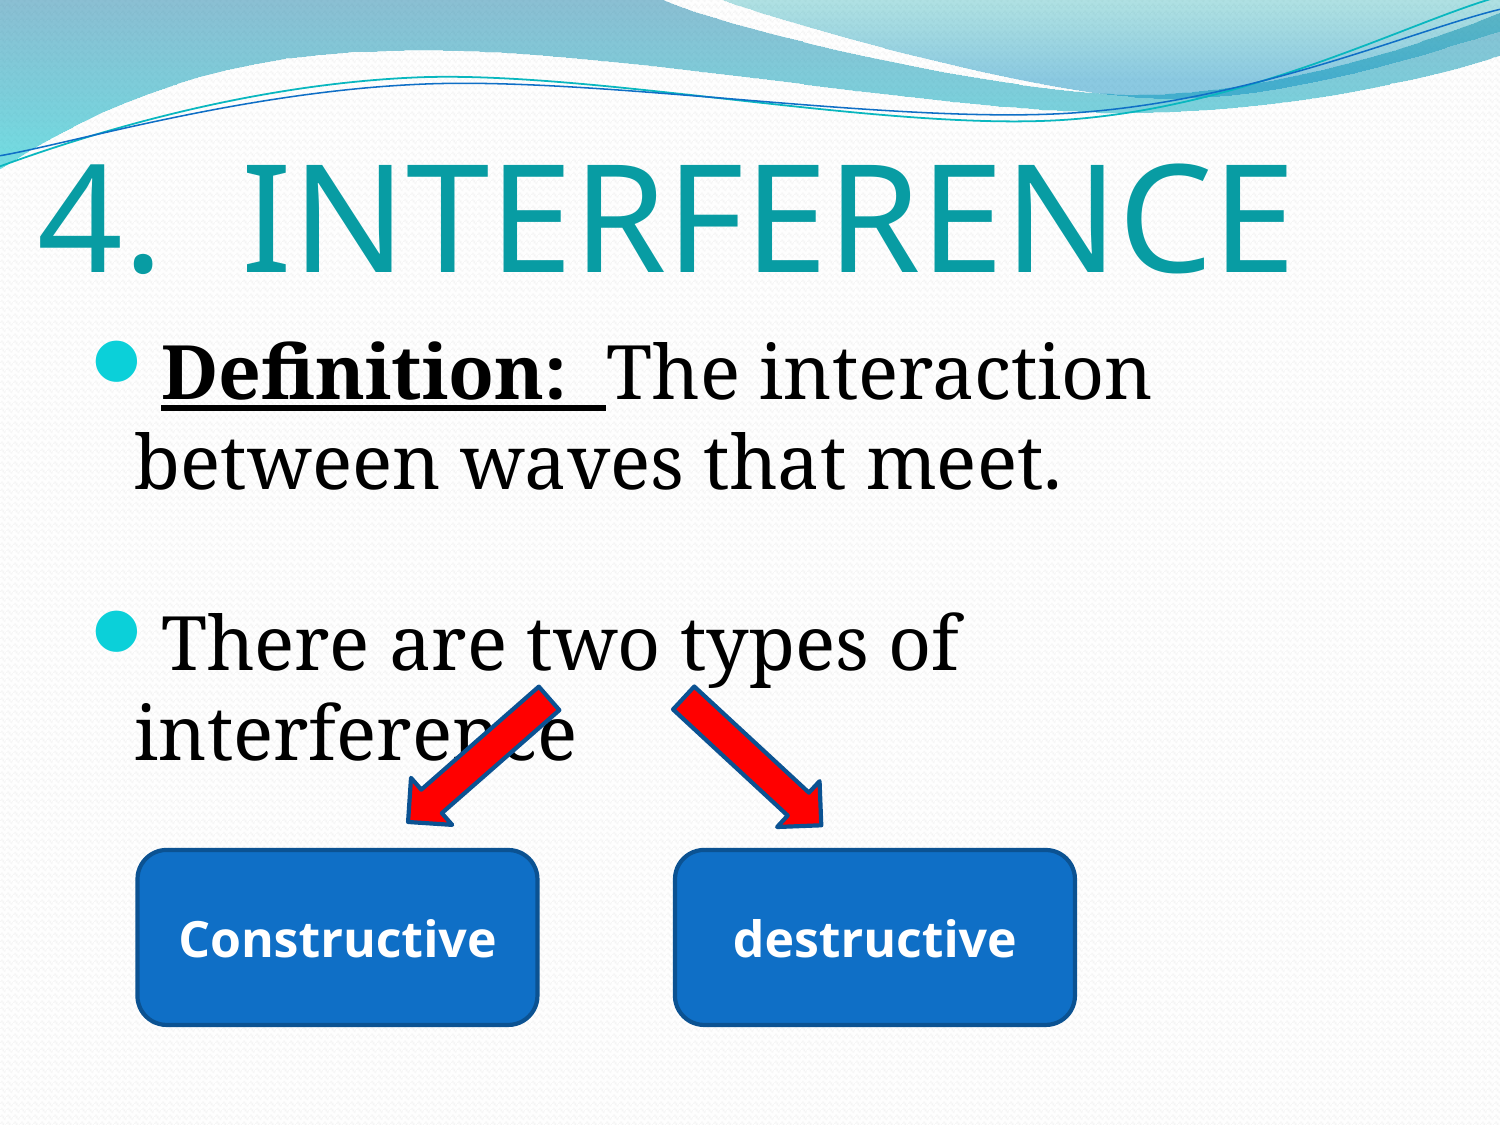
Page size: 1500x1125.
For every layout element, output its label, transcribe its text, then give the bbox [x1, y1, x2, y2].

text_box Constructive [135, 847, 540, 1028]
text_box destructive [672, 847, 1078, 1028]
text_box [405, 684, 562, 827]
title 4. INTERFERENCE [37, 115, 1425, 303]
list Definition: The interaction between waves that meet. There are two types of interference [75, 317, 1425, 1038]
text_box [670, 684, 824, 830]
